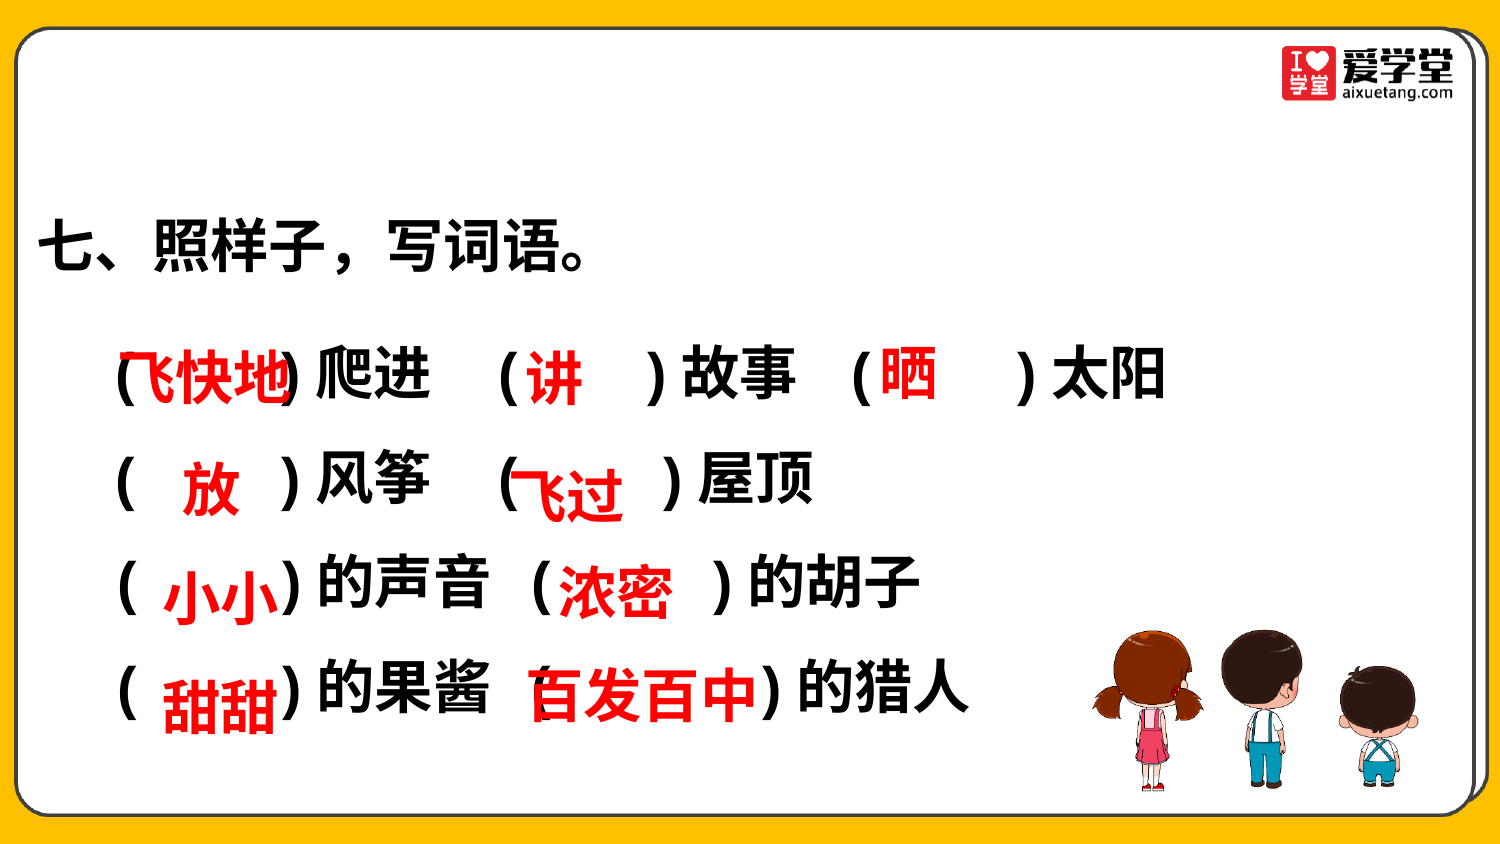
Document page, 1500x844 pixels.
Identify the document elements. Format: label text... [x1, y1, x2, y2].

text_box 飞快地 [102, 298, 320, 419]
text_box 晒 [864, 294, 959, 414]
text_box ( )爬进 ( )故事 ( )太阳 ( )风筝 ( )屋顶 [101, 293, 1500, 519]
text_box 放 [167, 410, 262, 502]
text_box 小小 [147, 520, 294, 629]
text_box [675, 653, 726, 704]
text_box ( )的声音 ( )的胡子 ( )的果酱 ( )的猎人 [102, 502, 1500, 728]
text_box 浓密 [543, 513, 690, 616]
text_box 讲 [510, 299, 605, 418]
text_box 七、照样子，写词语。 [21, 166, 918, 287]
text_box 百发百中 [510, 616, 774, 737]
text_box 飞过 [493, 418, 649, 502]
picture [0, 0, 1500, 844]
text_box 甜甜 [147, 629, 294, 750]
